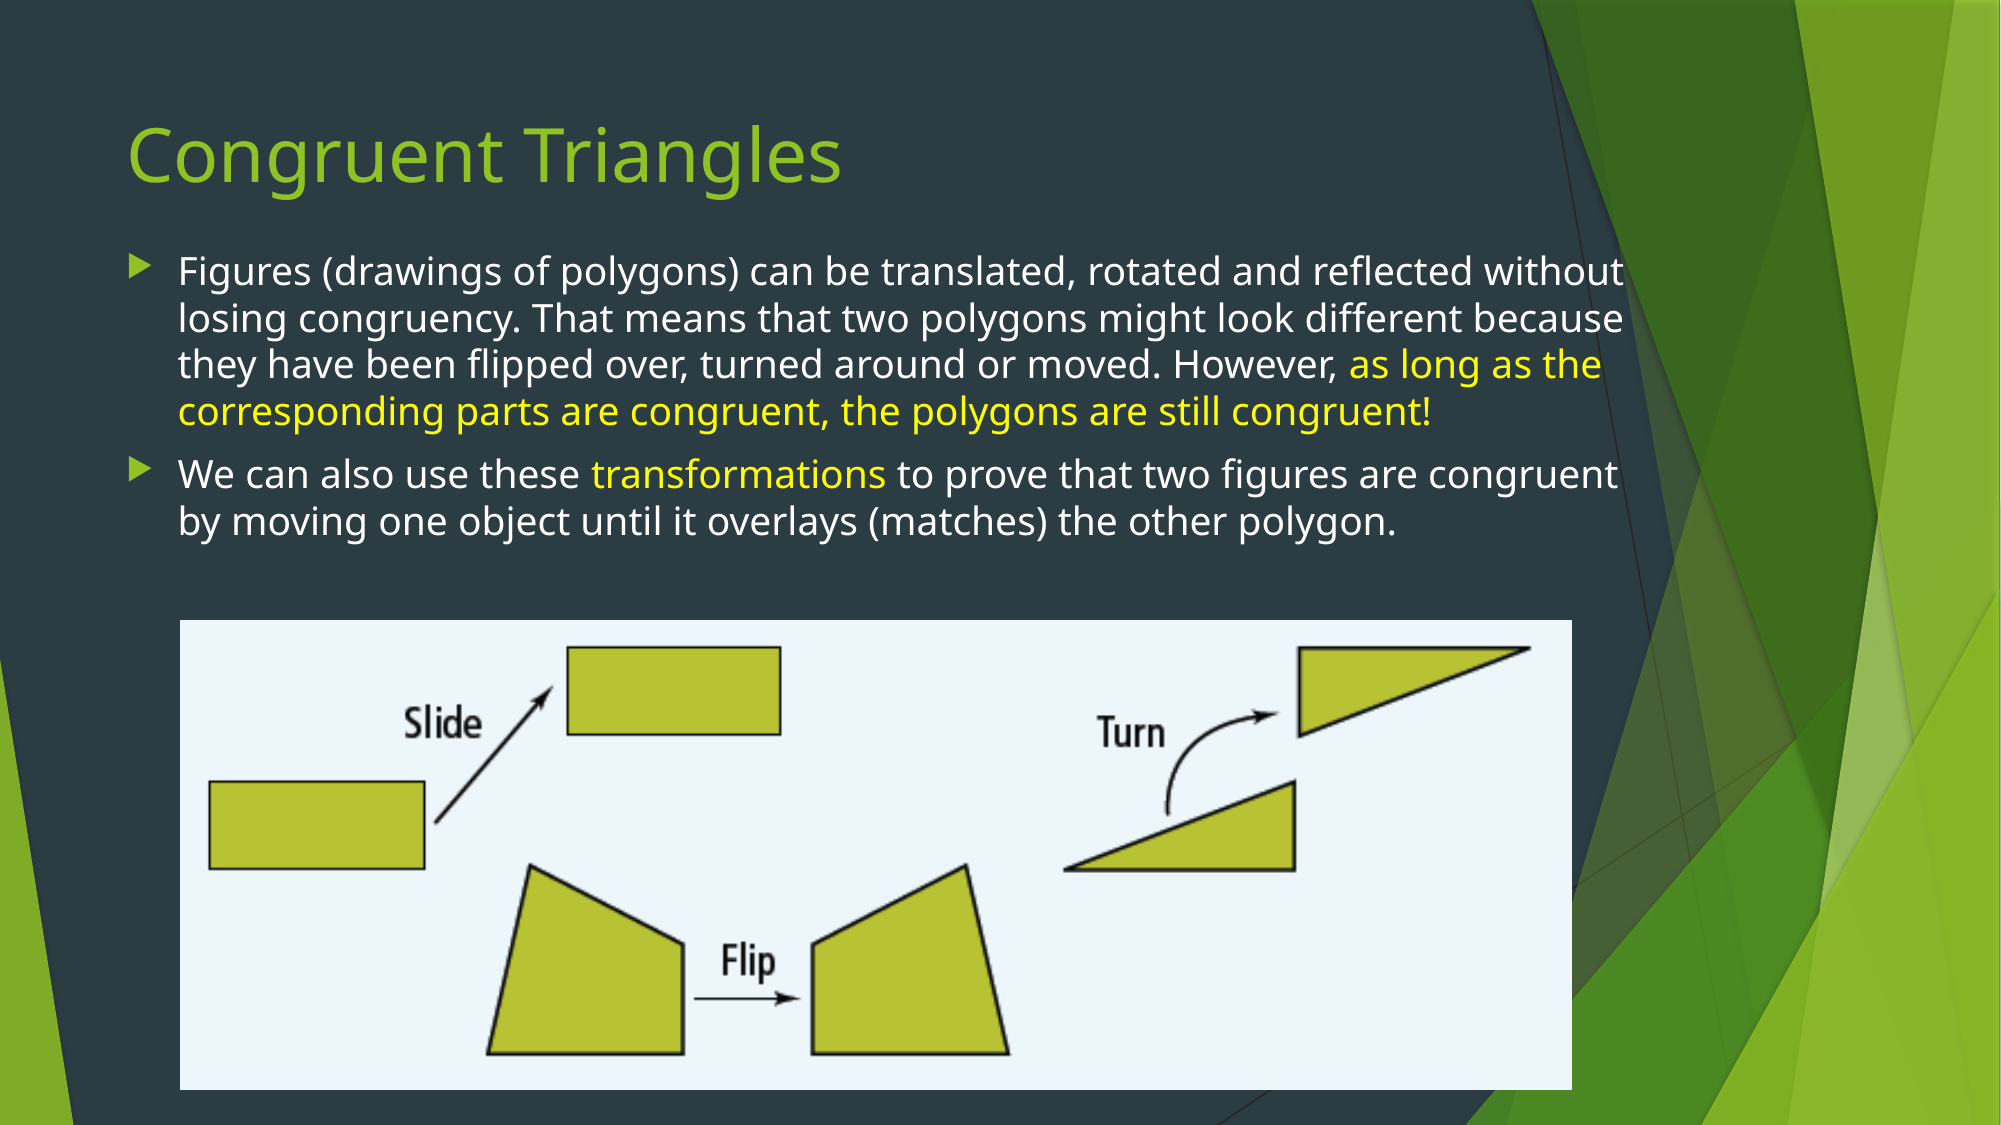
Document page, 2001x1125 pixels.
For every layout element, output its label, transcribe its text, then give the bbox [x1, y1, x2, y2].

picture [179, 620, 1572, 1091]
title Congruent Triangles [111, 99, 1522, 238]
list Figures (drawings of polygons) can be translated, rotated and reflected without losing congruency. That means that two polygons might look different because they have been flipped over, turned around or moved. However, as long as the corresponding parts are congruent, the polygons are still congruent! We can also use these transformations to prove that two figures are congruent by moving one object until it overlays (matches) the other polygon. [111, 238, 1658, 600]
